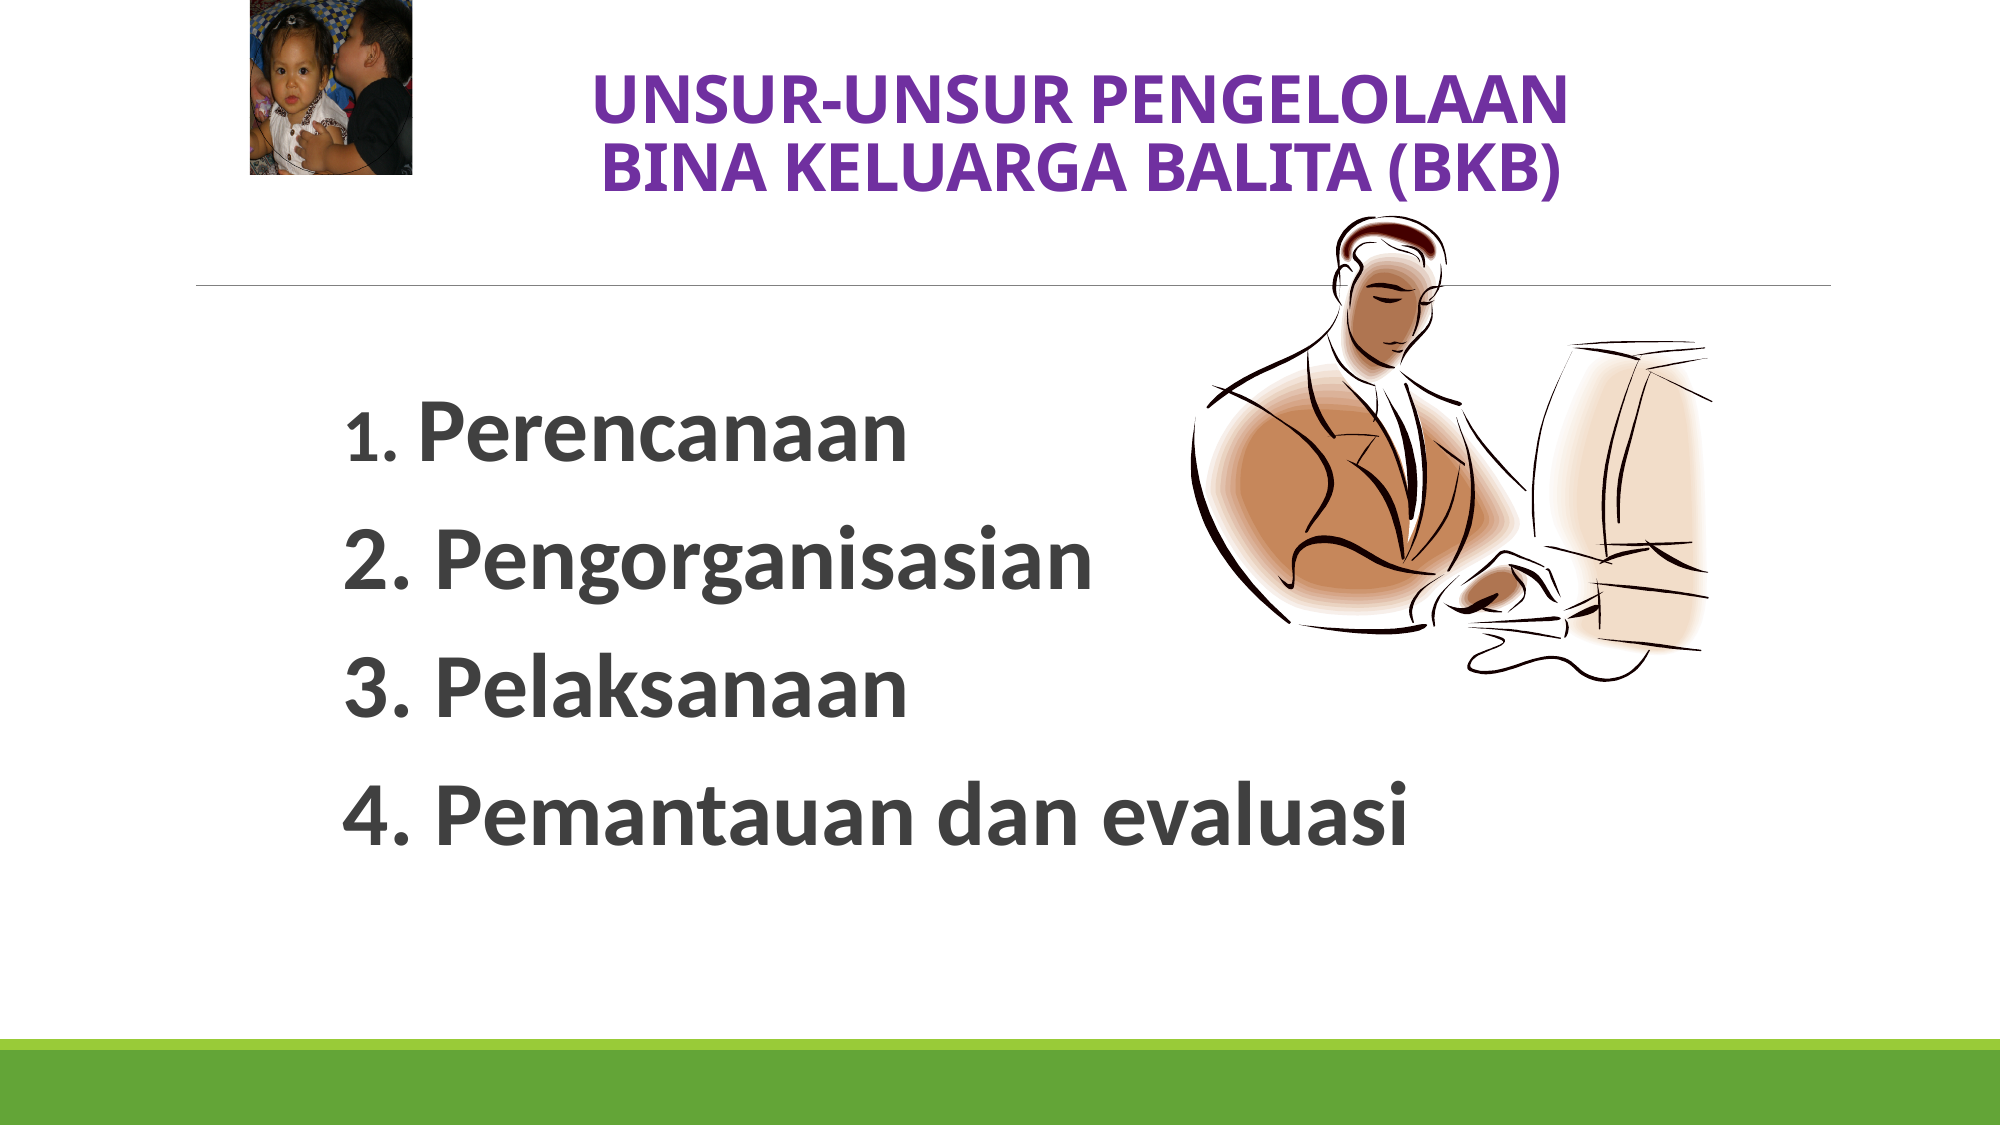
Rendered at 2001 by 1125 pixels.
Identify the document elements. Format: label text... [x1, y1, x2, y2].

title UNSUR-UNSUR PENGELOLAAN BINA KELUARGA BALITA (BKB) [412, 50, 1750, 213]
picture [249, 0, 413, 176]
list 1. Perencanaan 2. Pengorganisasian 3. Pelaksanaan 4. Pemantauan dan evaluasi [324, 375, 1488, 981]
picture [1174, 211, 1713, 688]
